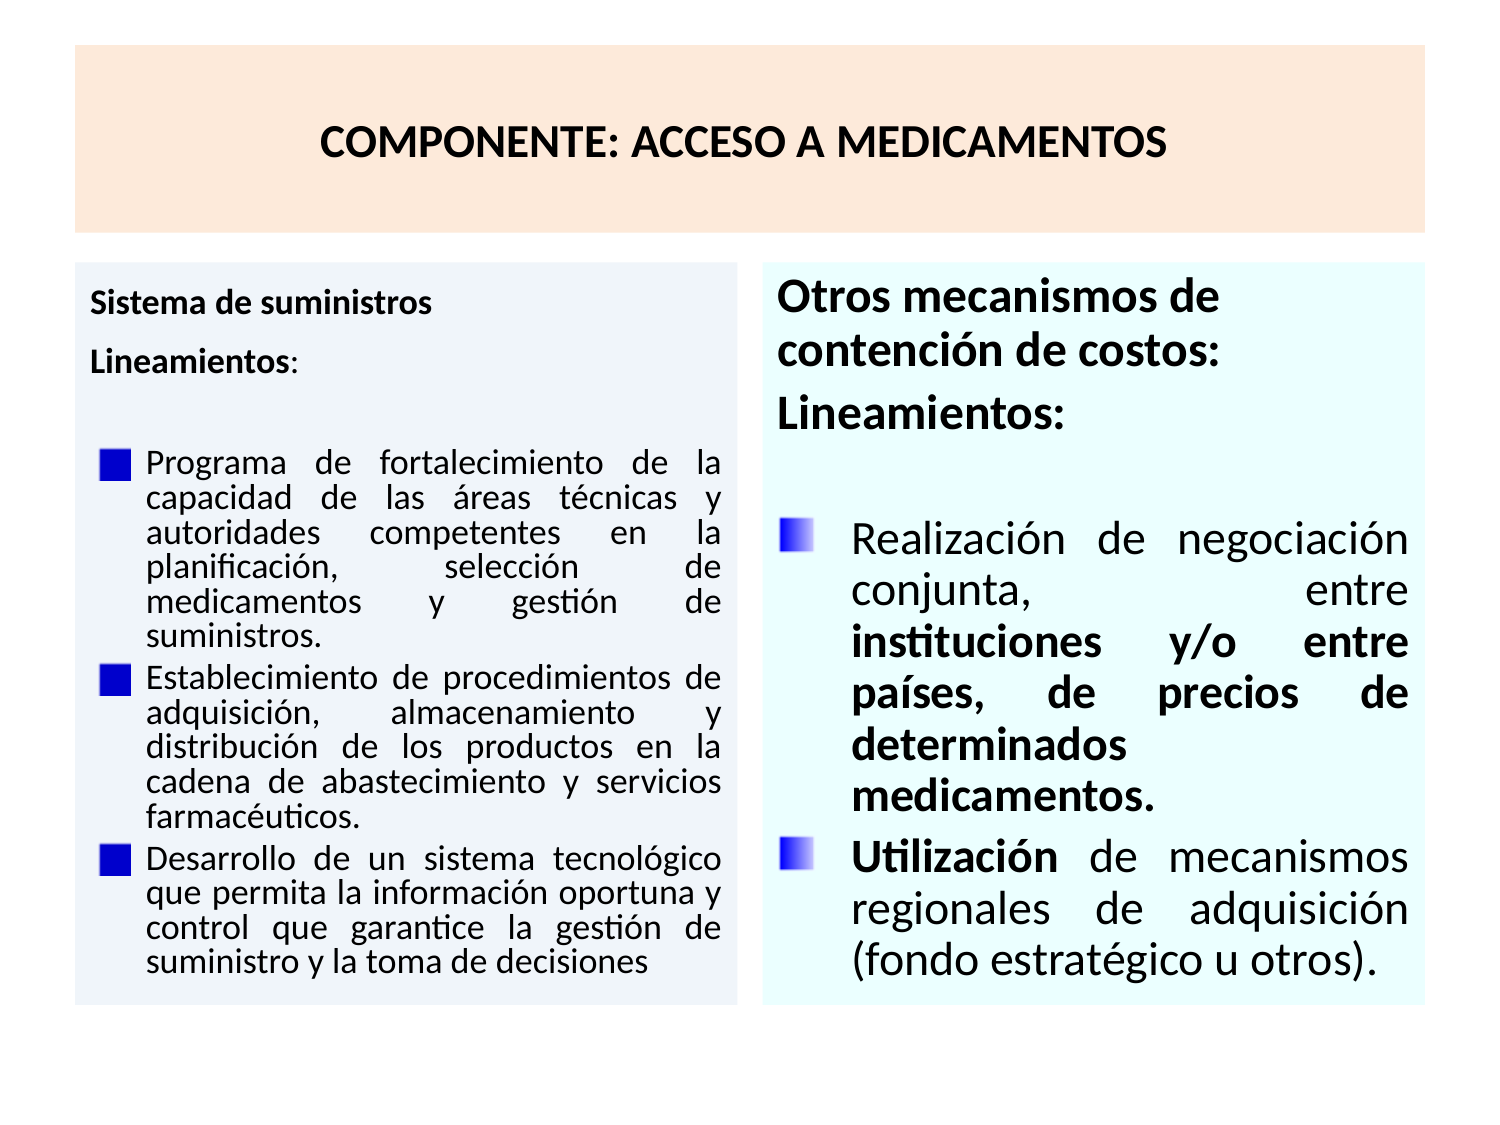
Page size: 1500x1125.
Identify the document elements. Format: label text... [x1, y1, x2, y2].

picture [777, 834, 819, 875]
list Otros mecanismos de contención de costos: Lineamientos: Realización de negociación conjunta, entre instituciones y/o entre países, de precios de determinados medicamentos. Utilización de mecanismos regionales de adquisición (fondo estratégico u otros). [762, 262, 1425, 1005]
title COMPONENTE: ACCESO A MEDICAMENTOS [75, 45, 1425, 233]
picture [90, 439, 131, 481]
picture [777, 515, 819, 557]
picture [90, 654, 131, 696]
list Sistema de suministros Lineamientos: Programa de fortalecimiento de la capacidad de las áreas técnicas y autoridades competentes en la planificación, selección de medicamentos y gestión de suministros. Establecimiento de procedimientos de adquisición, almacenamiento y distribución de los productos en la cadena de abastecimiento y servicios farmacéuticos. Desarrollo de un sistema tecnológico que permita la información oportuna y control que garantice la gestión de suministro y la toma de decisiones [75, 262, 738, 1005]
picture [90, 834, 131, 876]
